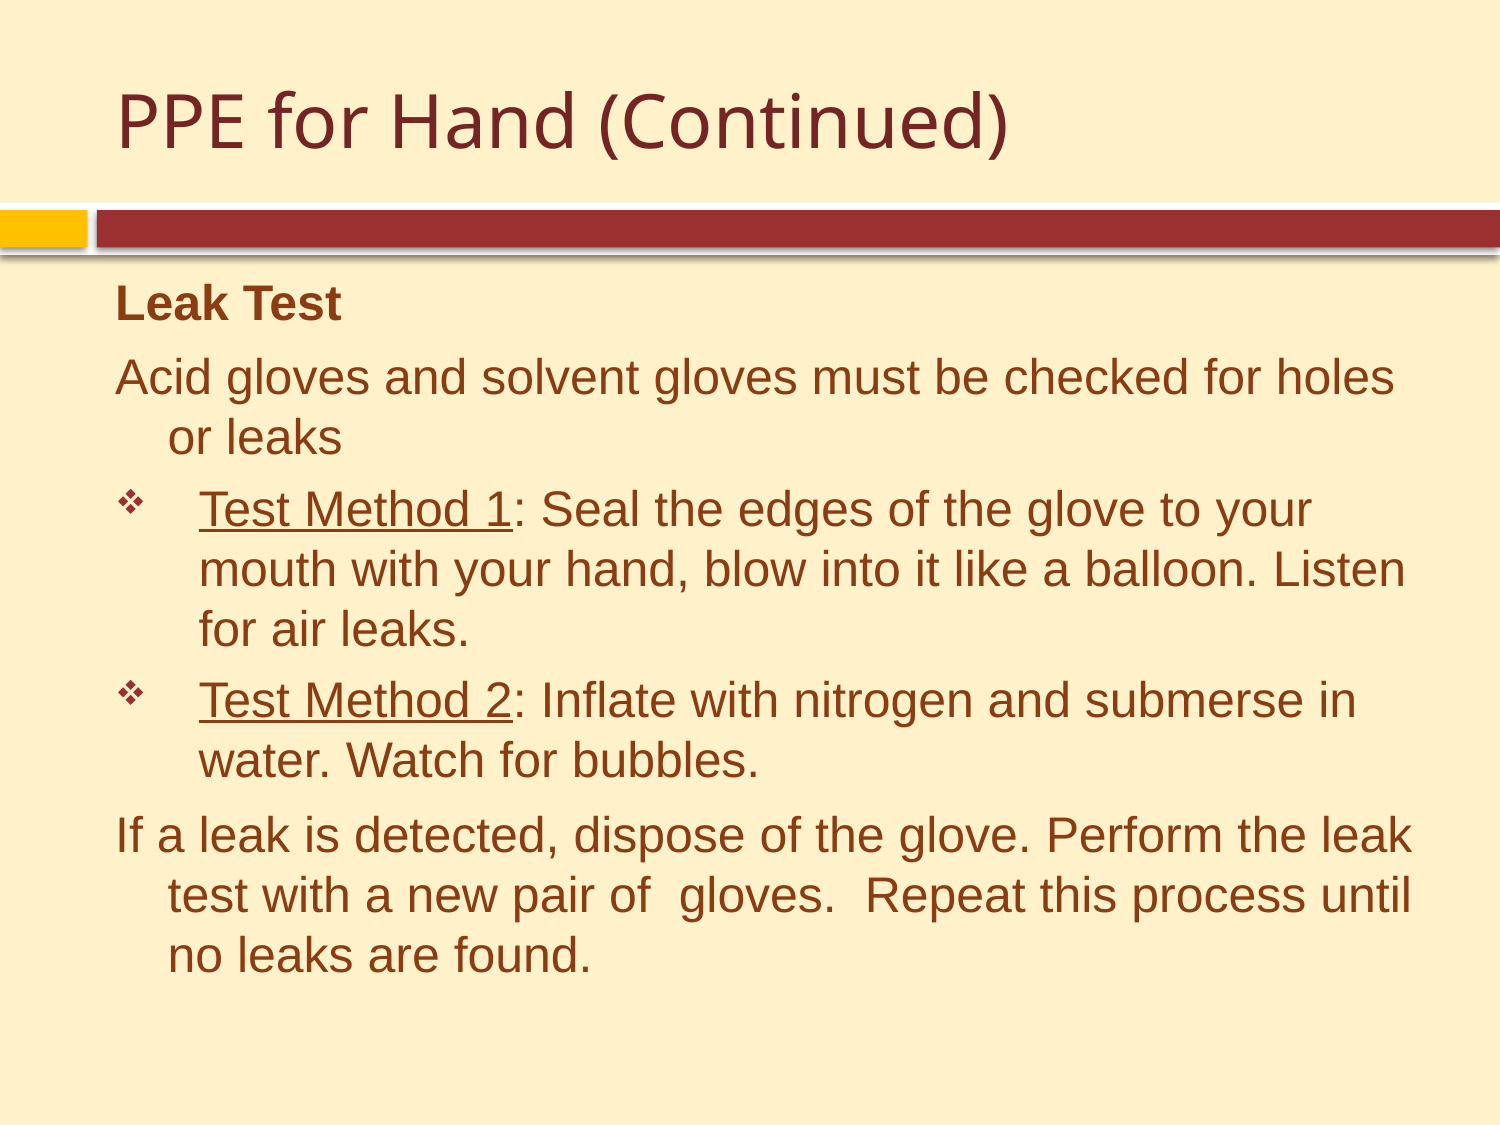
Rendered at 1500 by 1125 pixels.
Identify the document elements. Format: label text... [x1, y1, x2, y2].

list Leak Test Acid gloves and solvent gloves must be checked for holes or leaks Test Method 1: Seal the edges of the glove to your mouth with your hand, blow into it like a balloon. Listen for air leaks. Test Method 2: Inflate with nitrogen and submerse in water. Watch for bubbles. If a leak is detected, dispose of the glove. Perform the leak test with a new pair of gloves. Repeat this process until no leaks are found. [100, 262, 1438, 1000]
title PPE for Hand (Continued) [100, 37, 1438, 200]
